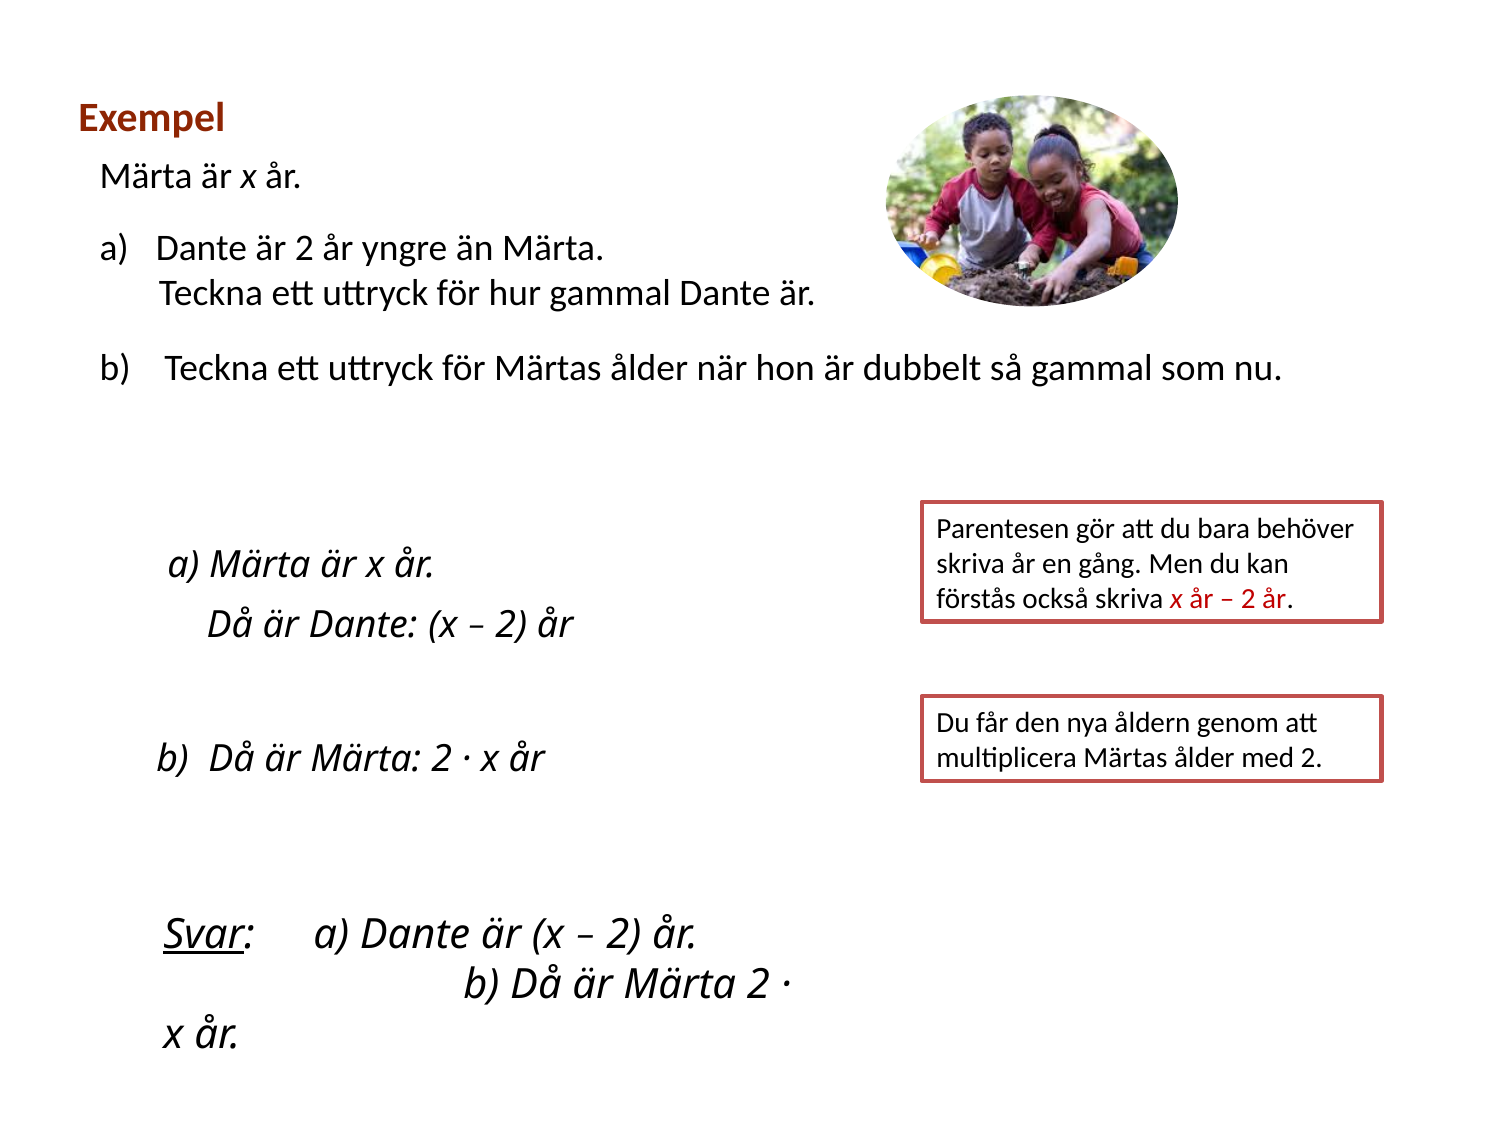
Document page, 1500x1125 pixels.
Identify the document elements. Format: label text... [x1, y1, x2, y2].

text_box a) Märta är x år. [152, 532, 461, 592]
text_box b) Då är Märta: [141, 726, 416, 787]
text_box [84, 95, 1480, 399]
text_box Då är Dante: [191, 592, 413, 653]
text_box (x – 2) år [413, 592, 589, 653]
text_box Parentesen gör att du bara behöver skriva år en gång. Men du kan förstås också skriva x år – 2 år. [920, 500, 1384, 624]
text_box Svar: a) Dante är (x – 2) år. b) Då är Märta 2 · x år. [148, 898, 813, 1064]
text_box 2 · x år [416, 726, 560, 787]
text_box Du får den nya åldern genom att multiplicera Märtas ålder med 2. [920, 694, 1384, 783]
text_box Exempel [63, 82, 241, 148]
